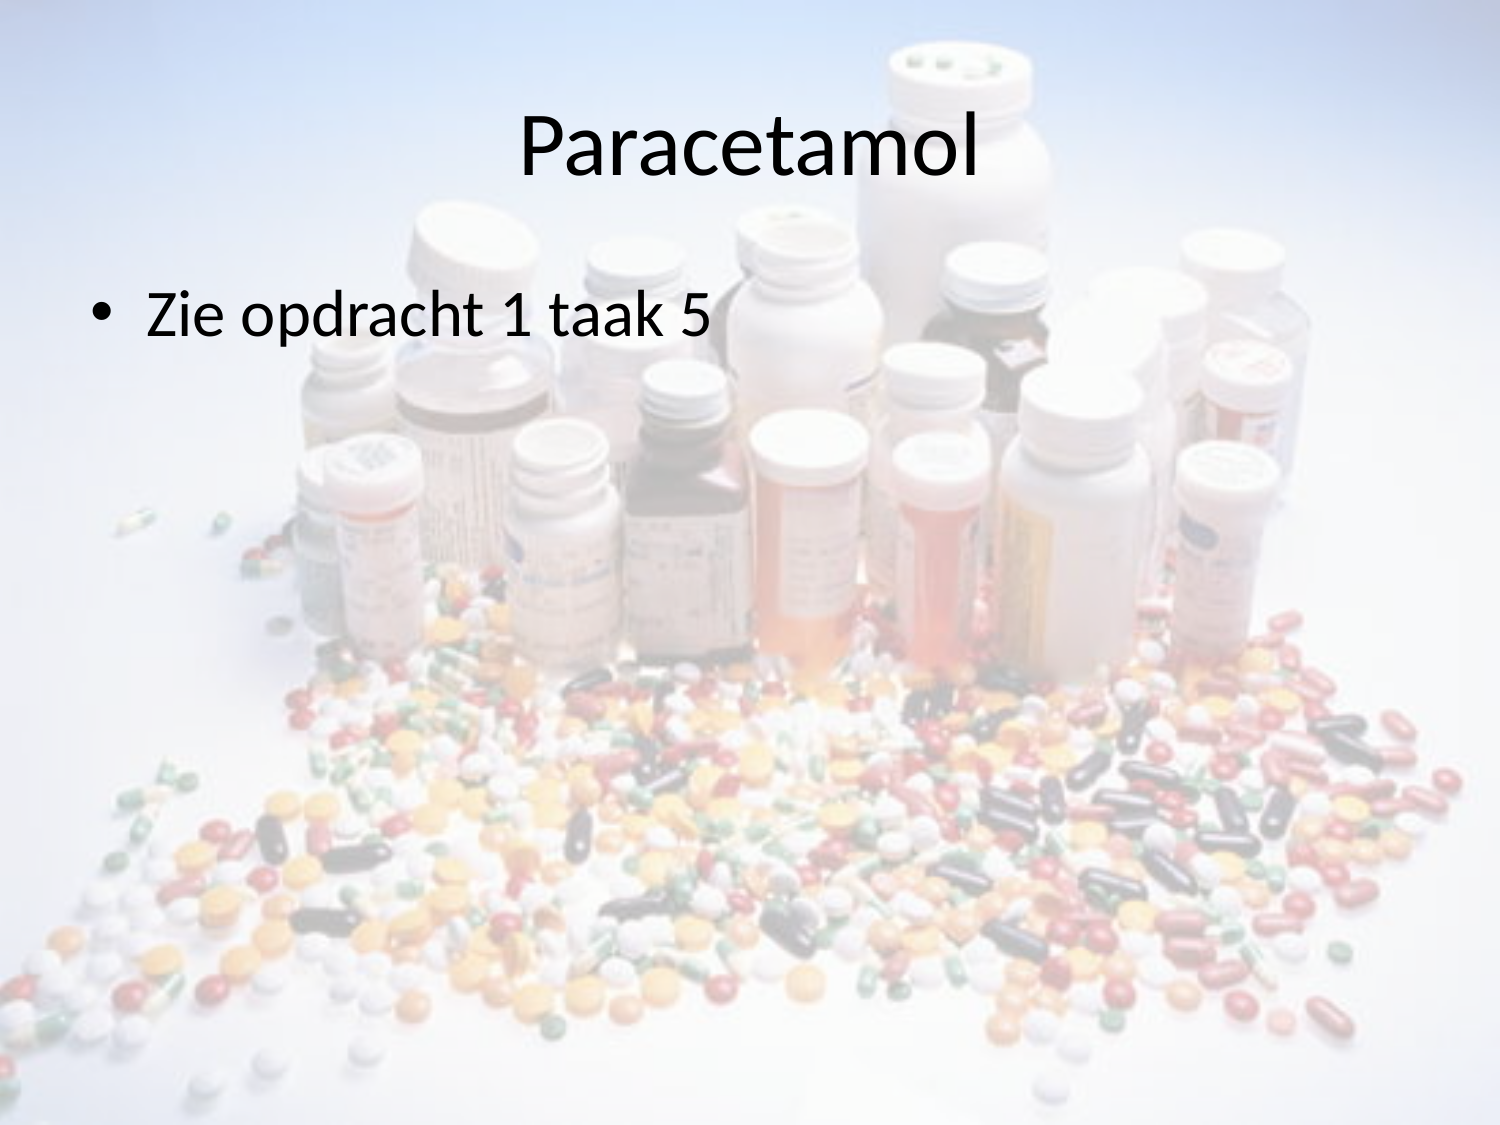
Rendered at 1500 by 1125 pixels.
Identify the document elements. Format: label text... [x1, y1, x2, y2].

title Paracetamol [75, 45, 1425, 233]
list Zie opdracht 1 taak 5 [75, 262, 1425, 1005]
